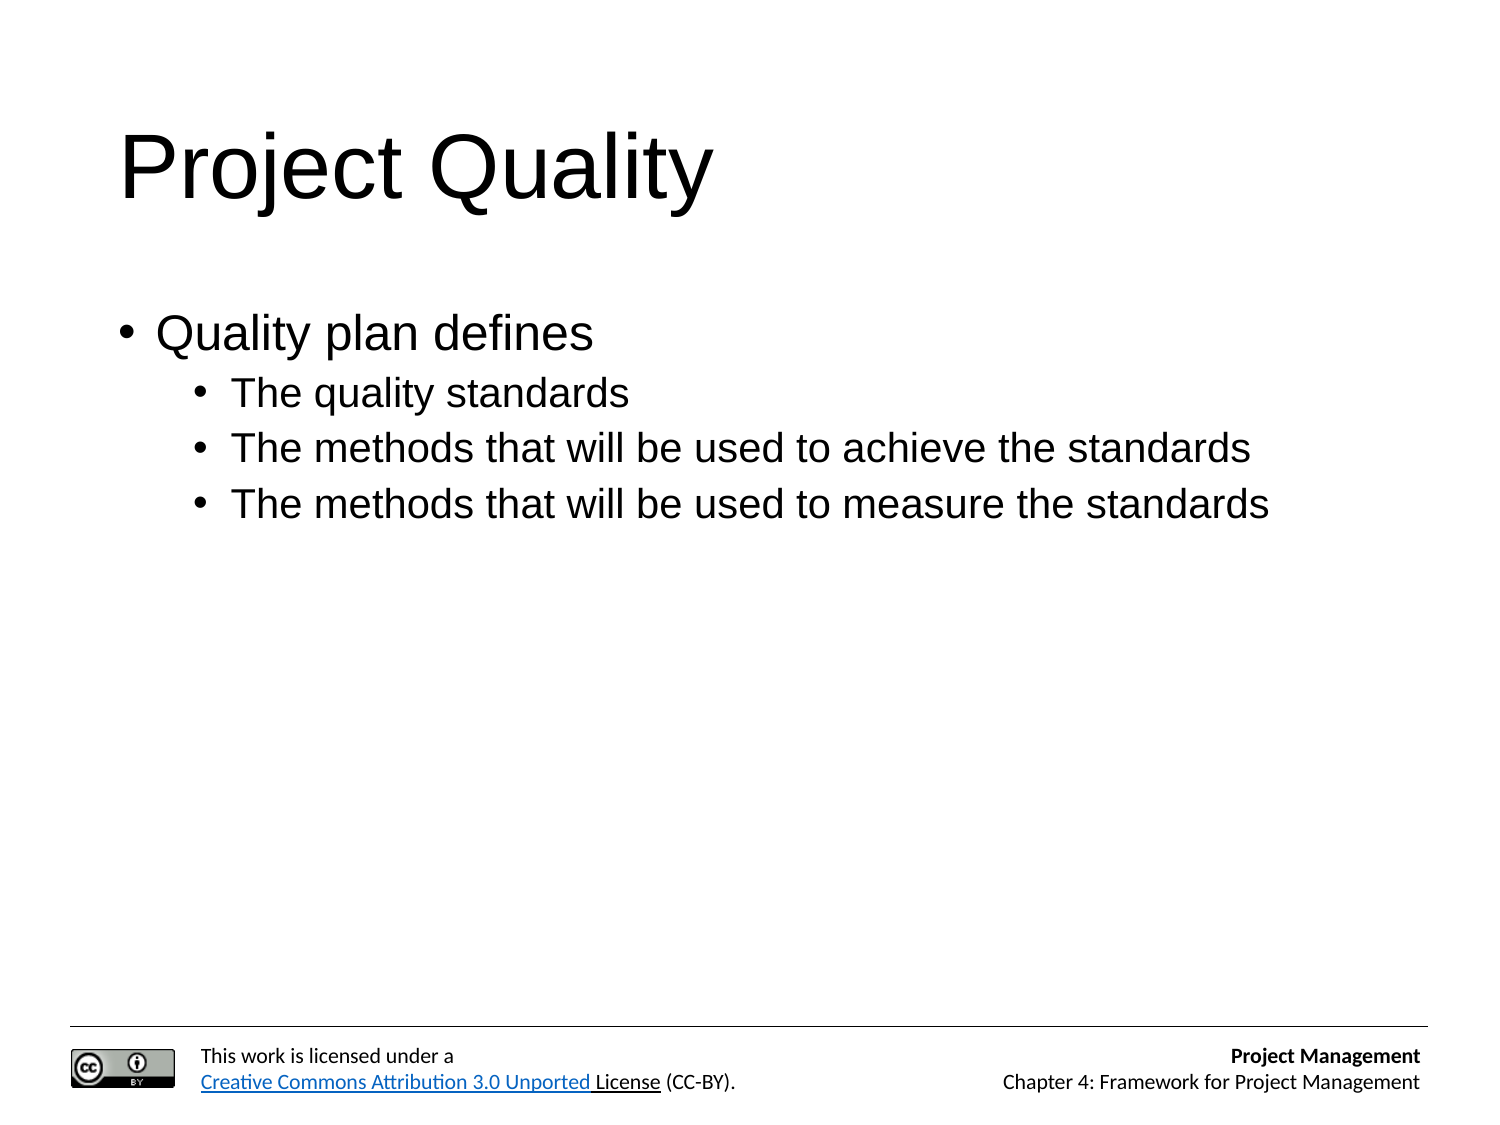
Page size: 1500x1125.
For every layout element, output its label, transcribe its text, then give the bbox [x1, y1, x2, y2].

picture [71, 1049, 175, 1088]
title Project Quality [103, 59, 1397, 278]
list Quality plan defines The quality standards The methods that will be used to achieve the standards The methods that will be used to measure the standards [103, 299, 1397, 1014]
